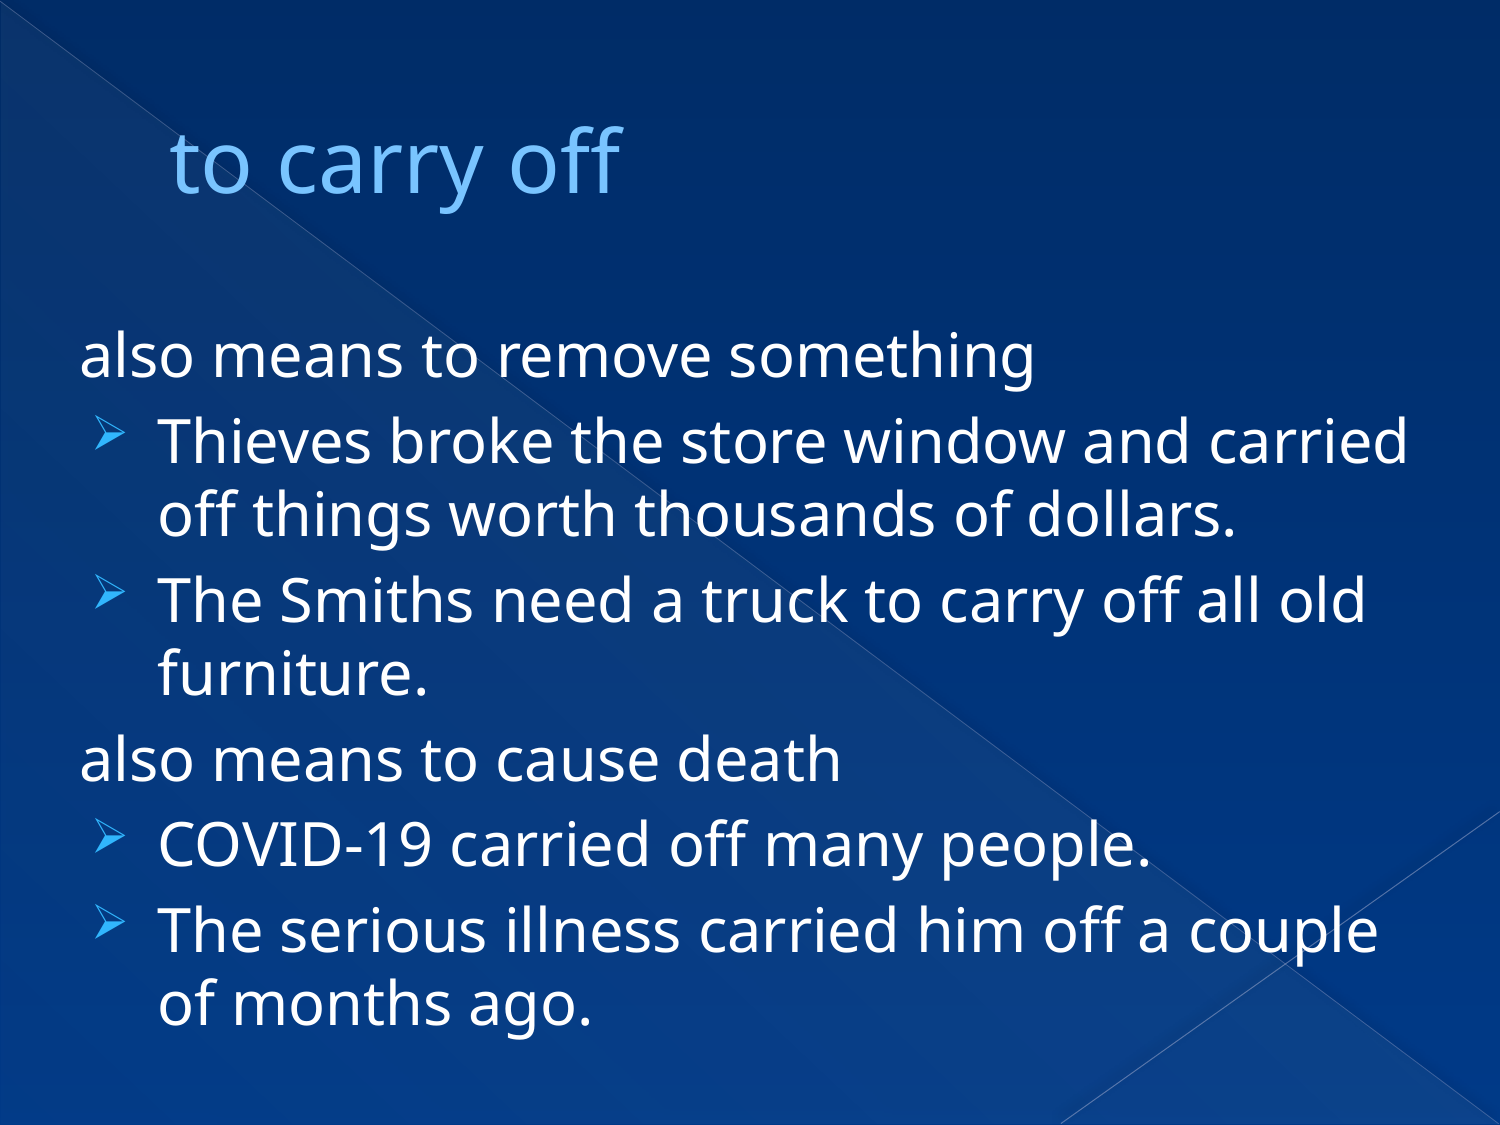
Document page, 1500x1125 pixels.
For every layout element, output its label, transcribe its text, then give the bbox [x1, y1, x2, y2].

list also means to remove something Thieves broke the store window and carried off things worth thousands of dollars. The Smiths need a truck to carry off all old furniture. also means to cause death COVID-19 carried off many people. The serious illness carried him off a couple of months ago. [64, 308, 1447, 1059]
title to carry off [75, 43, 1425, 274]
